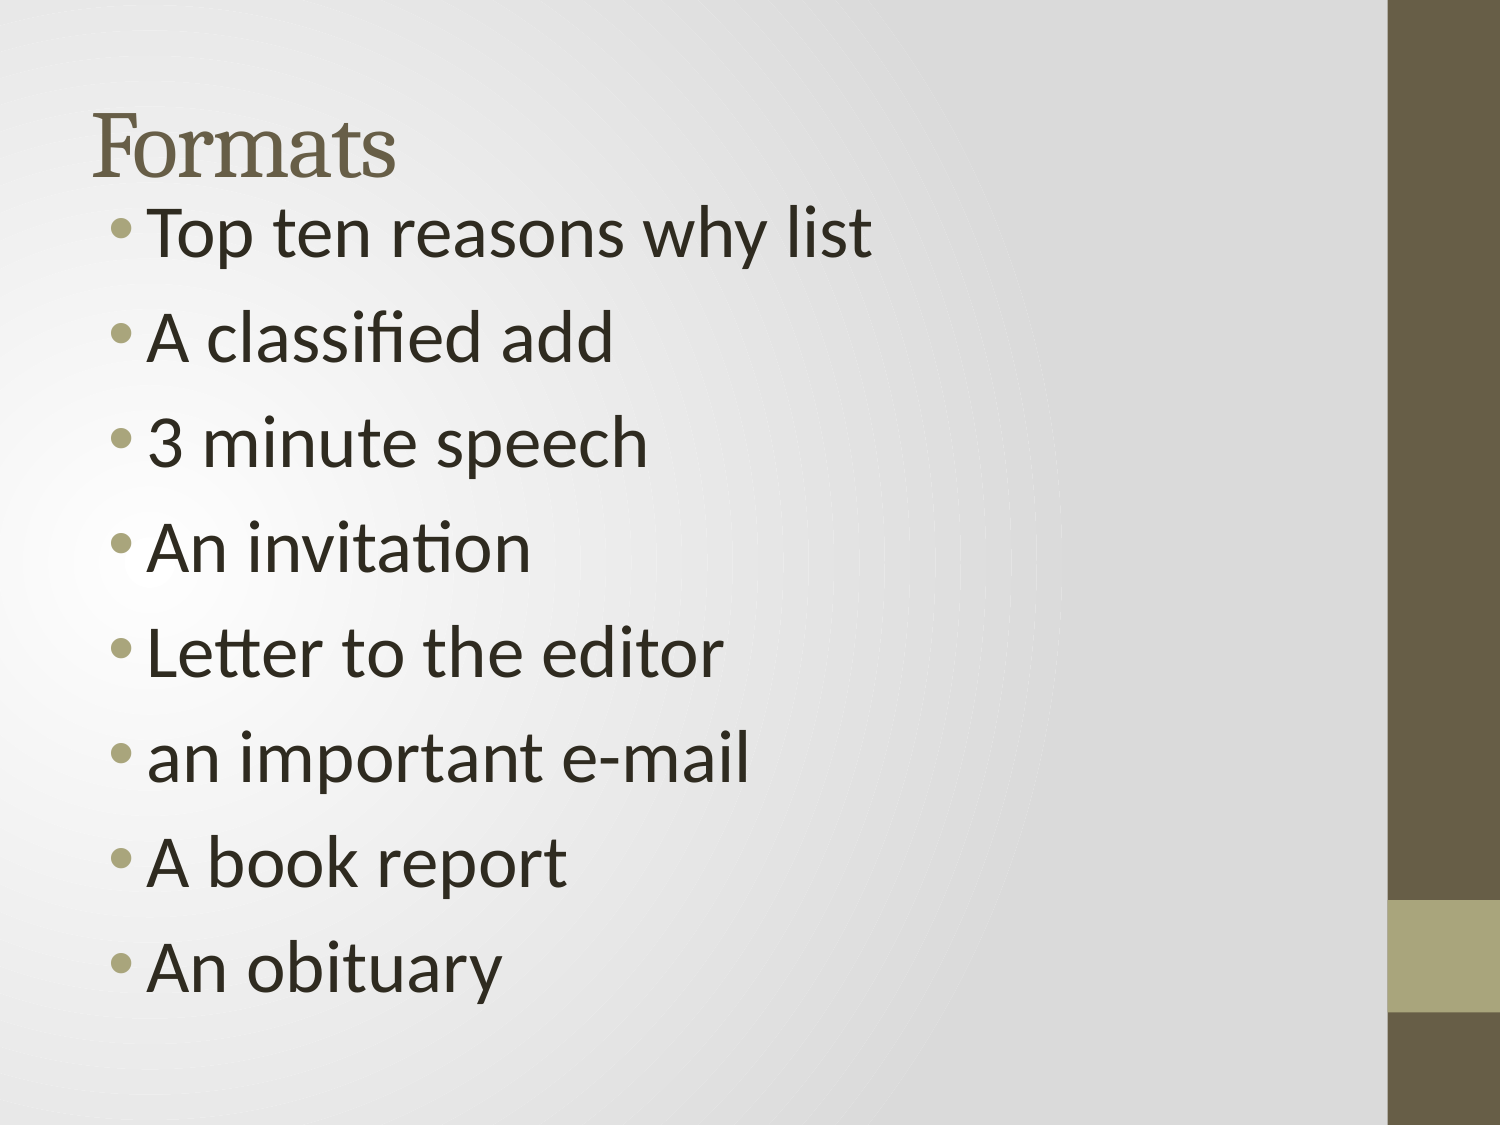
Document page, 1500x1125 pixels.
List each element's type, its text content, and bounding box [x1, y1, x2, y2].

title Formats [75, 45, 1325, 174]
list Top ten reasons why list A classified add 3 minute speech An invitation Letter to the editor an important e-mail A book report An obituary [75, 174, 1425, 1005]
